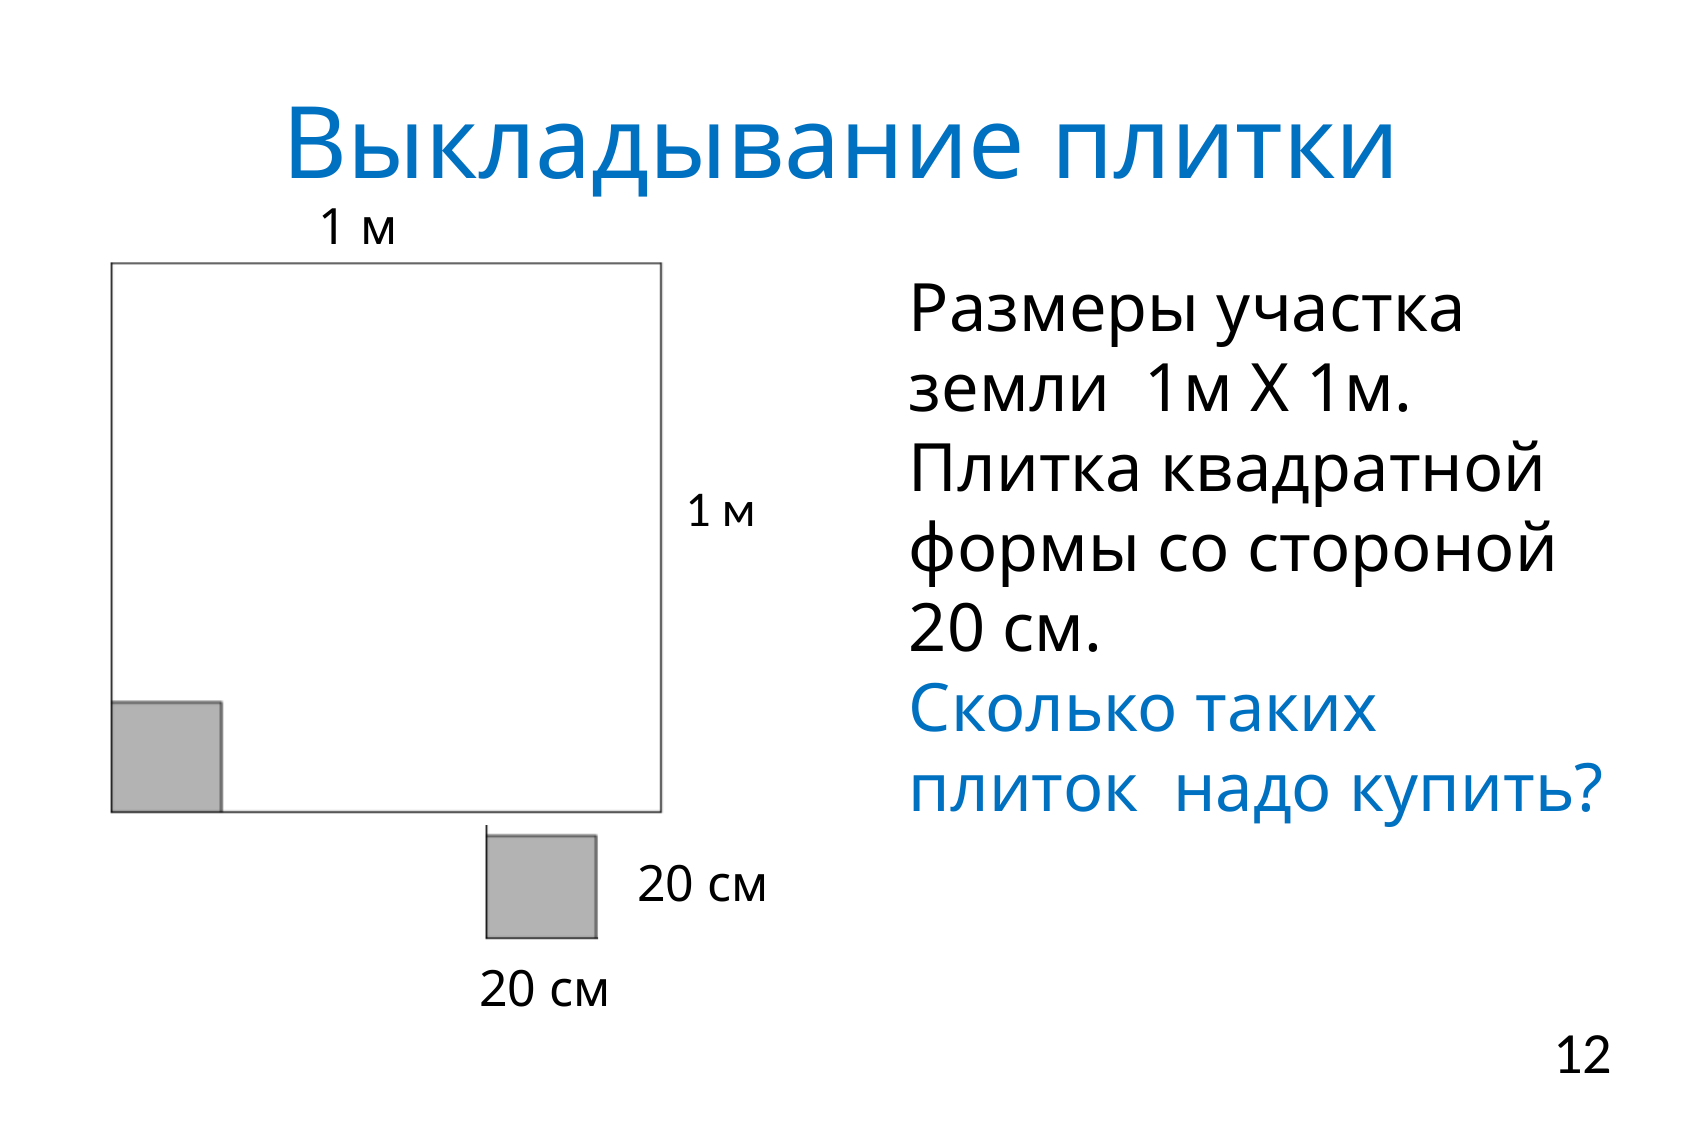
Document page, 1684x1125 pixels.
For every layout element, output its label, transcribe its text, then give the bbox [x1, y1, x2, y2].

text_box Размеры участка земли 1м X 1м. Плитка квадратной формы со стороной 20 см. Сколько таких плиток надо купить? [894, 257, 1631, 893]
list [91, 262, 671, 826]
text_box 20 см [464, 949, 626, 1024]
title Выкладывание плитки [84, 45, 1600, 233]
text_box 12 [1538, 1007, 1657, 1093]
picture [466, 824, 599, 951]
text_box 1 м [675, 468, 816, 544]
text_box 20 см [622, 843, 784, 919]
text_box 1 м [304, 187, 423, 260]
